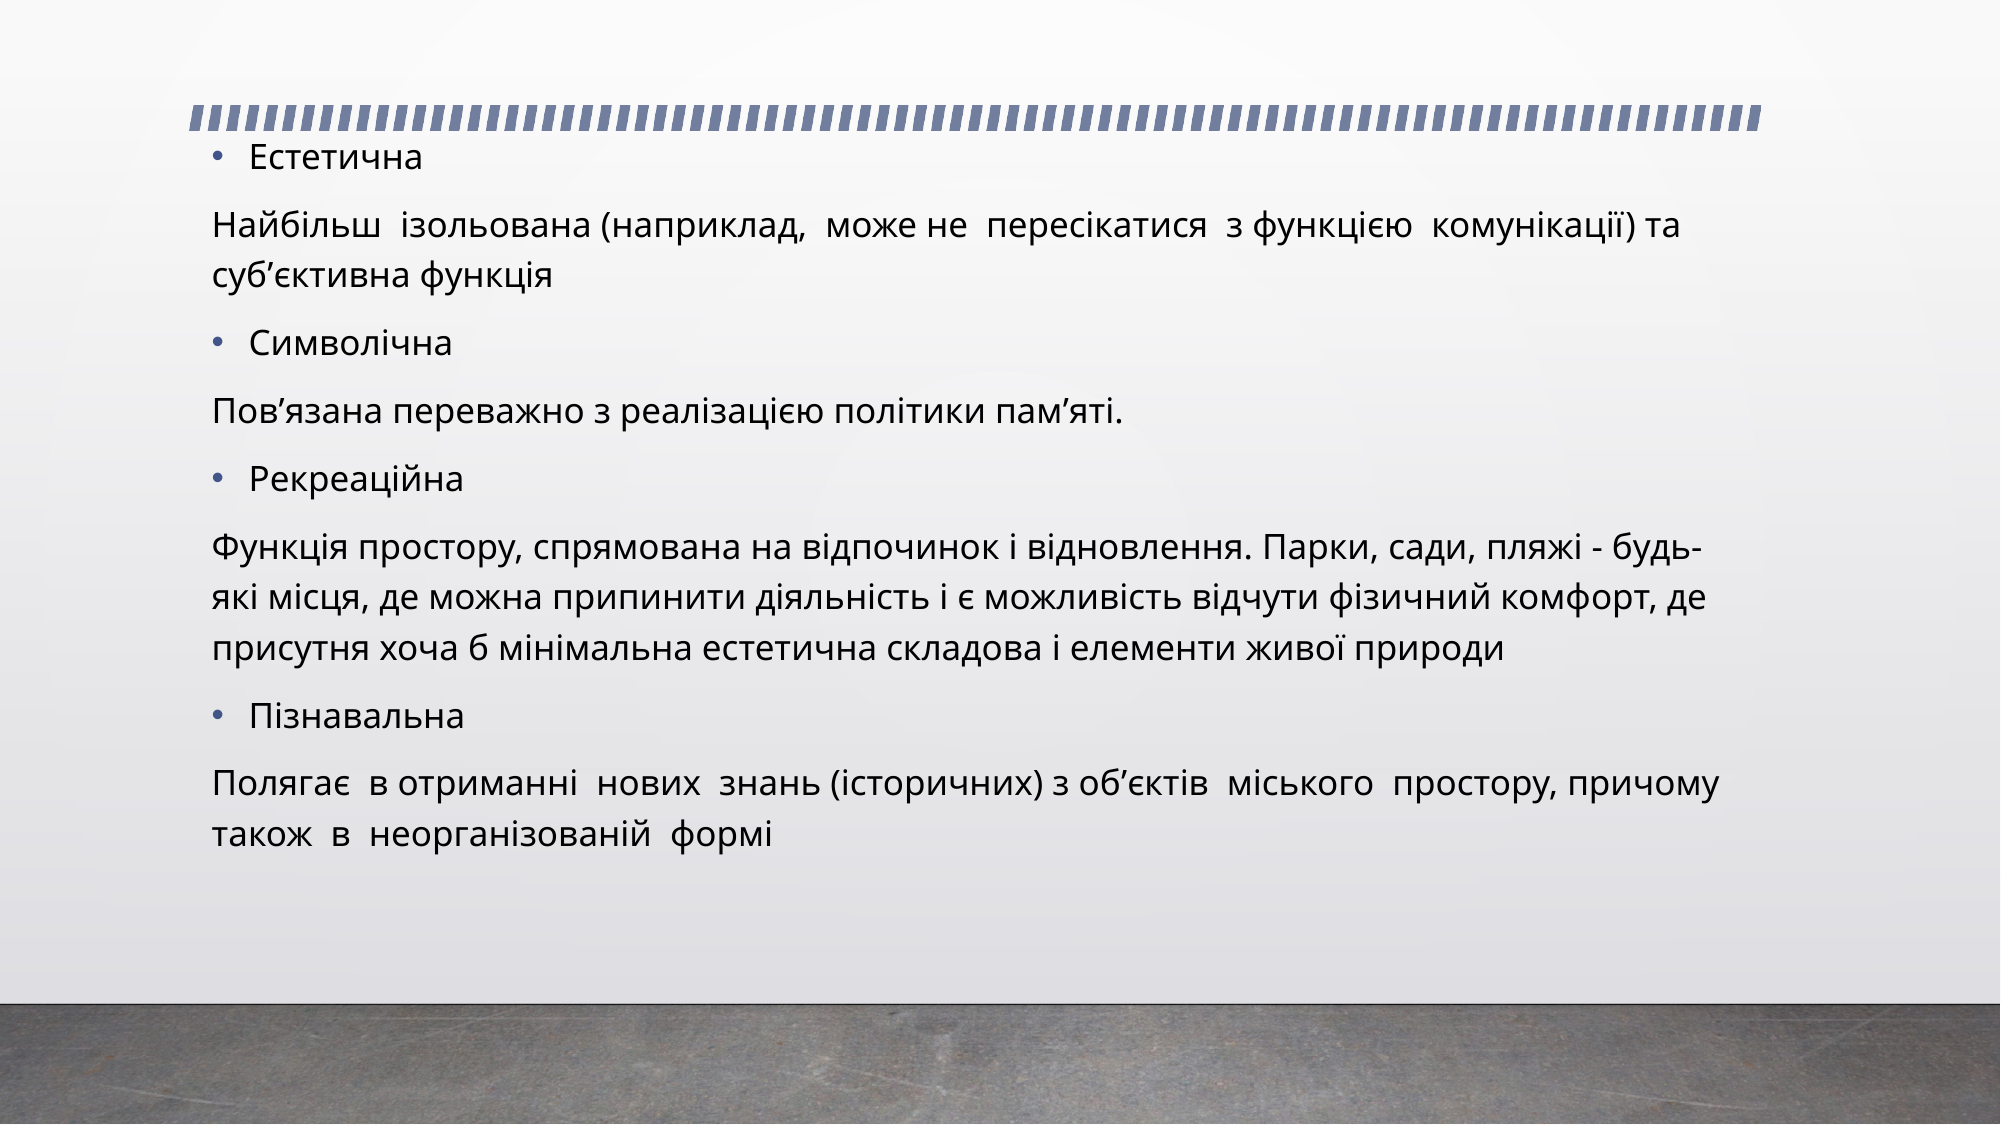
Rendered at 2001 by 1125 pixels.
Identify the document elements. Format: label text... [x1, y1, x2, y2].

list Естетична Найбільш ізольована (наприклад, може не пересікатися з функцією комунікації) та суб’єктивна функція Символічна Пов’язана переважно з реалізацією політики пам’яті. Рекреаційна Функція простору, спрямована на відпочинок і відновлення. Парки, сади, пляжі - будь-які місця, де можна припинити діяльність і є можливість відчути фізичний комфорт, де присутня хоча б мінімальна естетична складова і елементи живої природи Пізнавальна Полягає в отриманні нових знань (історичних) з об’єктів міського простору, причому також в неорганізованій формі [196, 118, 1761, 897]
picture [0, 1004, 2000, 1124]
